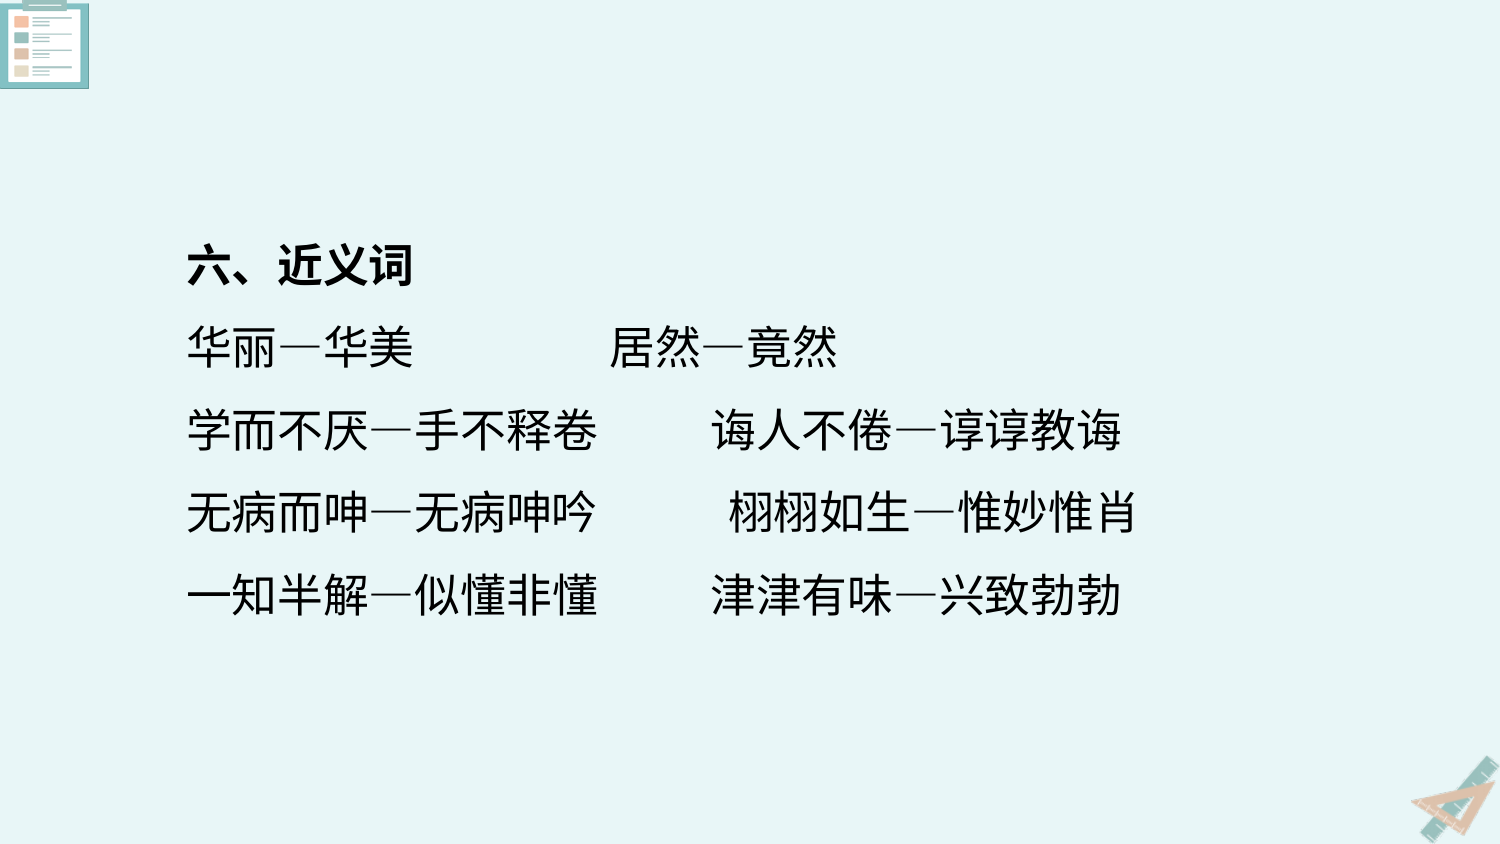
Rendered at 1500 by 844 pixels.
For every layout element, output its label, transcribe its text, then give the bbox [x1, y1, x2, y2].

picture [1411, 755, 1500, 844]
picture [0, 0, 89, 89]
text_box 六、近义词 华丽—华美 居然—竟然 学而不厌—手不释卷 诲人不倦—谆谆教诲 无病而呻—无病呻吟 栩栩如生—惟妙惟肖 一知半解—似懂非懂 津津有味—兴致勃勃 [171, 174, 1500, 629]
